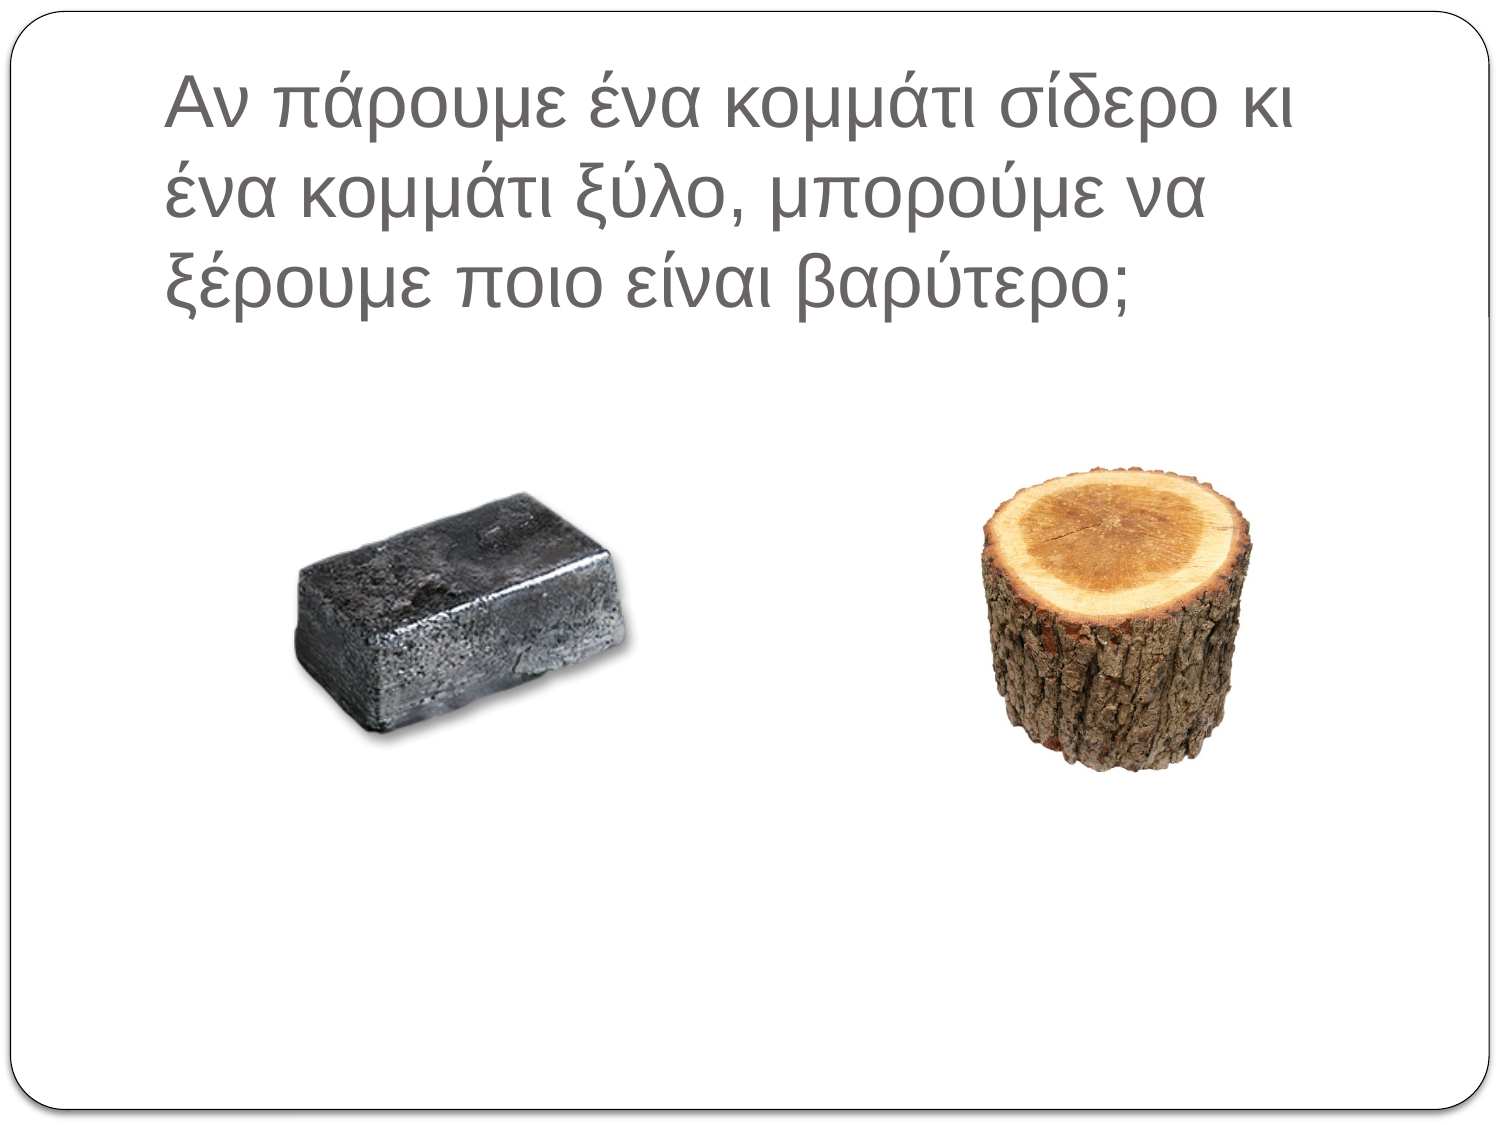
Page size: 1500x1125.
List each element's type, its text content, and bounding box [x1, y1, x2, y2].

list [257, 412, 658, 813]
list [916, 412, 1318, 813]
title Αν πάρουμε ένα κομμάτι σίδερο κι ένα κομμάτι ξύλο, μπορούμε να ξέρουμε ποιο είναι βαρύτερο; [150, 45, 1425, 338]
